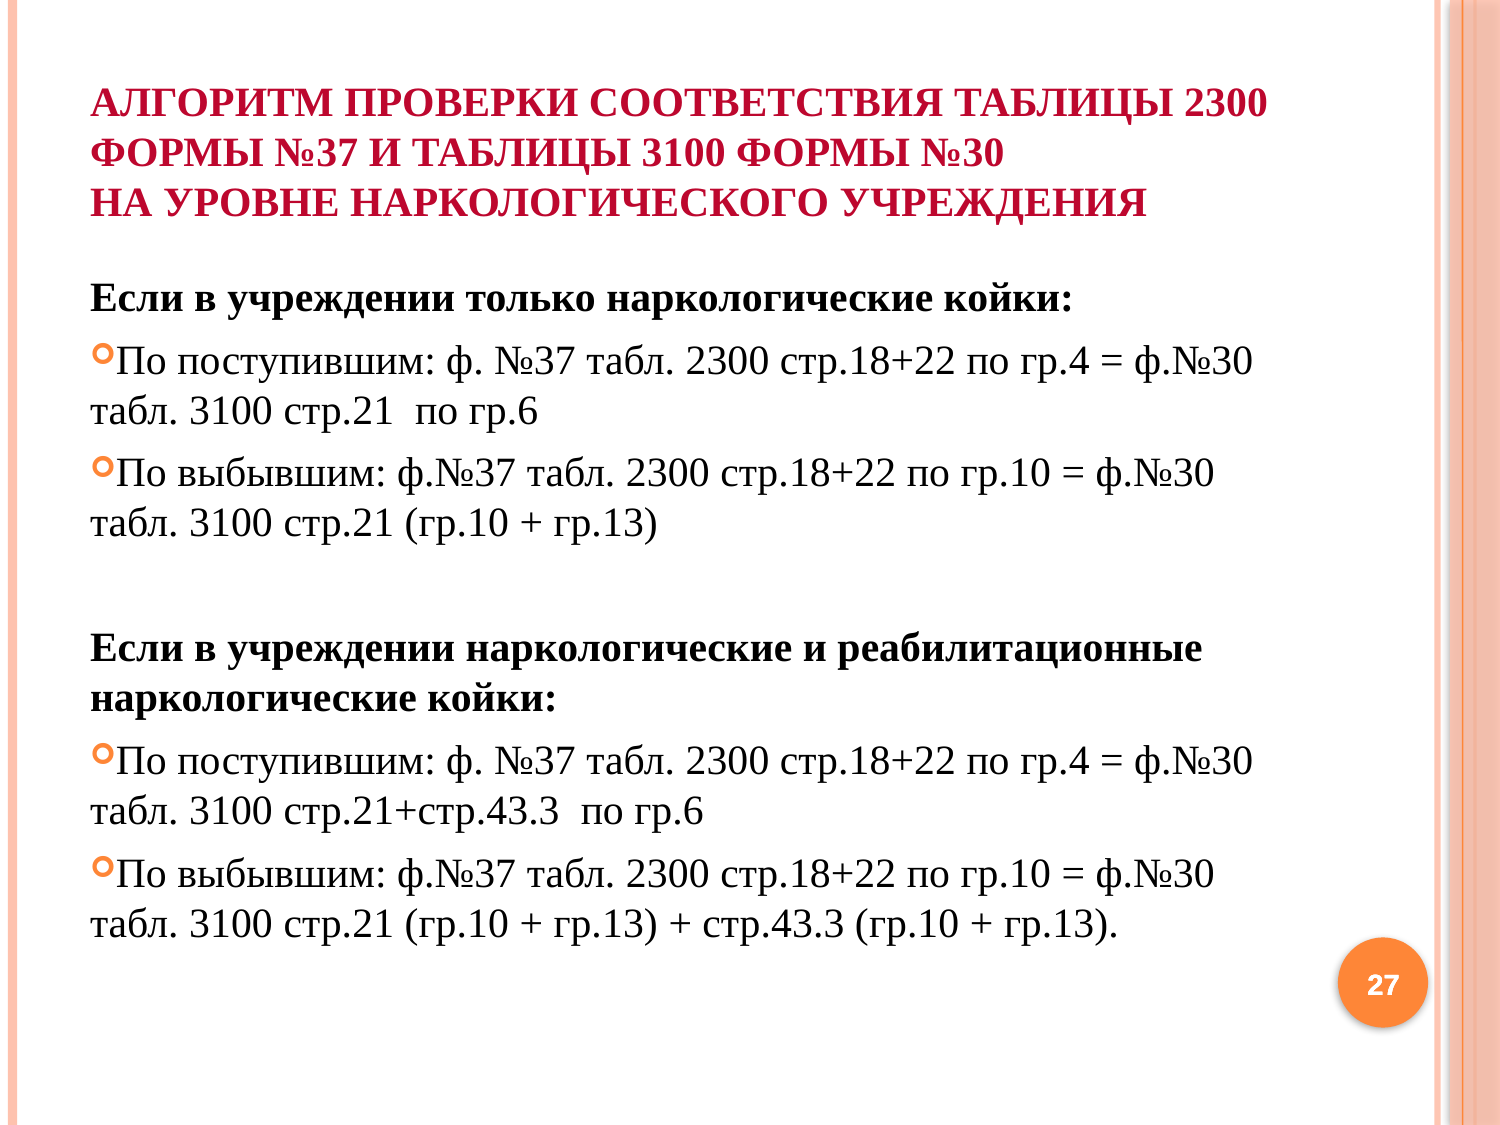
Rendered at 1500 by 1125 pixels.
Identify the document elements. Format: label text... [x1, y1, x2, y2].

list Если в учреждении только наркологические койки: По поступившим: ф. №37 табл. 2300 стр.18+22 по гр.4 = ф.№30 табл. 3100 стр.21 по гр.6 По выбывшим: ф.№37 табл. 2300 стр.18+22 по гр.10 = ф.№30 табл. 3100 стр.21 (гр.10 + гр.13) Если в учреждении наркологические и реабилитационные наркологические койки: По поступившим: ф. №37 табл. 2300 стр.18+22 по гр.4 = ф.№30 табл. 3100 стр.21+стр.43.3 по гр.6 По выбывшим: ф.№37 табл. 2300 стр.18+22 по гр.10 = ф.№30 табл. 3100 стр.21 (гр.10 + гр.13) + стр.43.3 (гр.10 + гр.13). [74, 262, 1301, 1063]
title АЛГОРИТМ ПРОВЕРКИ СООТВЕТСТВИЯ ТАБЛИЦЫ 2300 ФОРМЫ №37 И ТАБЛИЦЫ 3100 ФОРМЫ №30 НА УРОВНЕ НАРКОЛОГИЧЕСКОГО УЧРЕЖДЕНИЯ [75, 45, 1300, 233]
text_box 27 [1333, 940, 1434, 1026]
